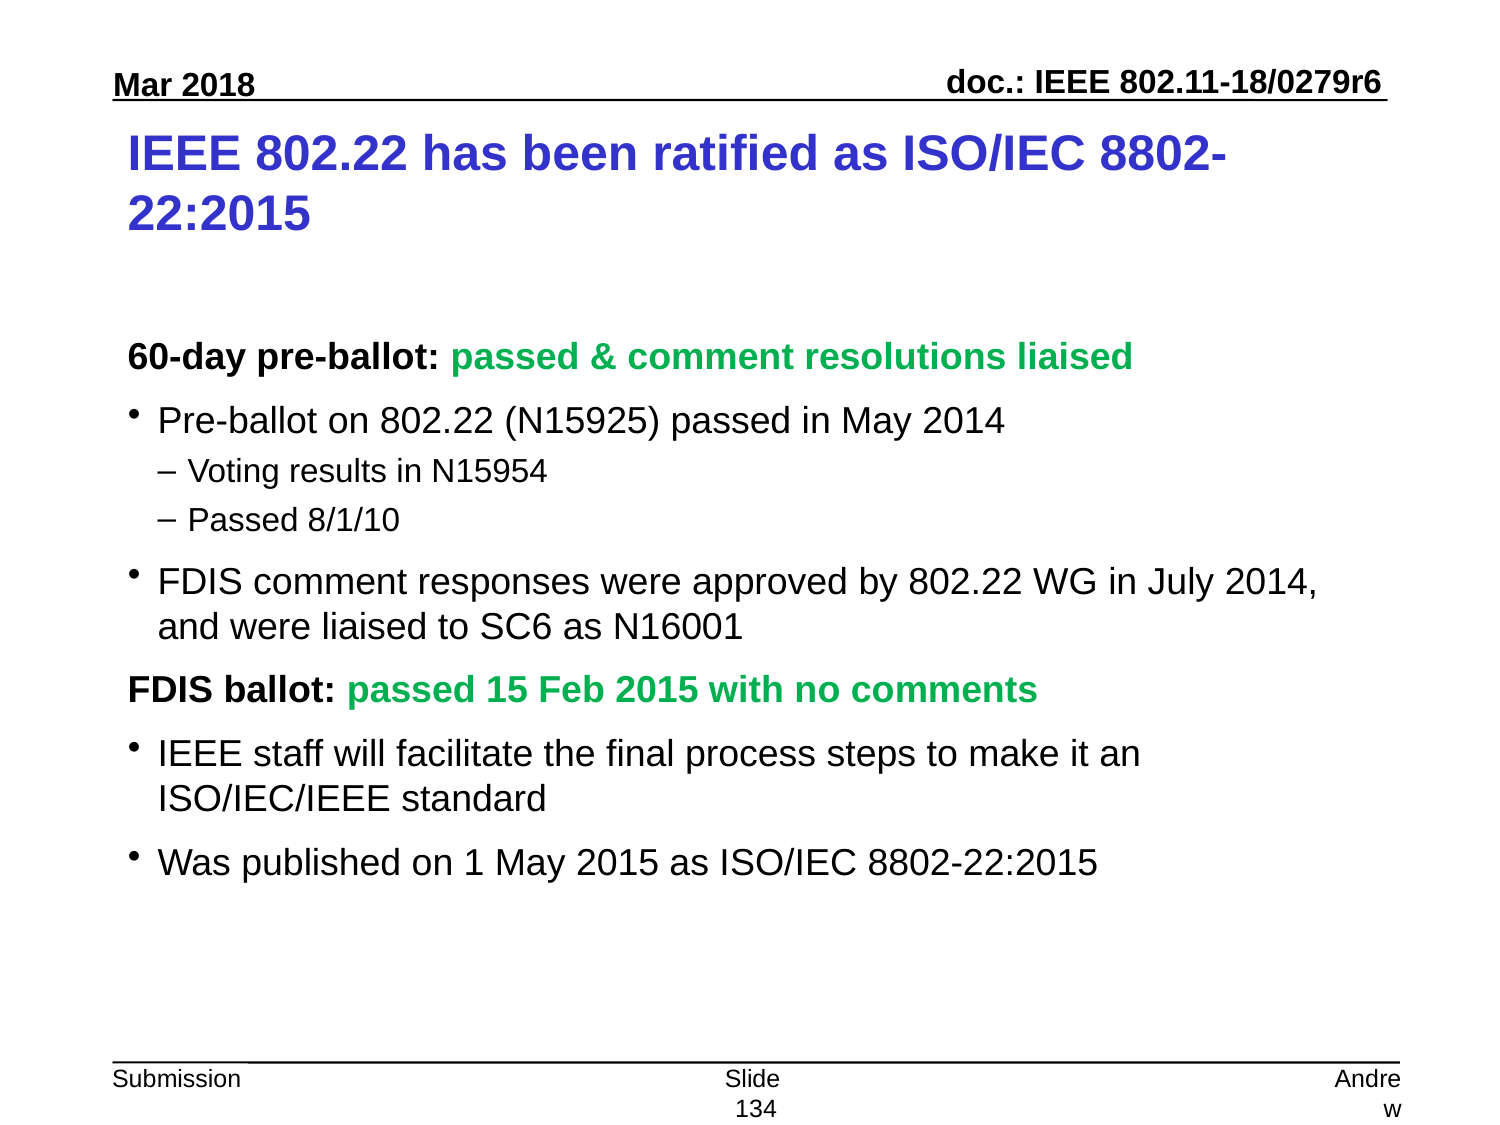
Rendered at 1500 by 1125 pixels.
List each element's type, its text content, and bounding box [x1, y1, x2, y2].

slide_number Slide 134 [709, 1061, 803, 1093]
list 60-day pre-ballot: passed & comment resolutions liaised Pre-ballot on 802.22 (N15925) passed in May 2014 Voting results in N15954 Passed 8/1/10 FDIS comment responses were approved by 802.22 WG in July 2014, and were liaised to SC6 as N16001 FDIS ballot: passed 15 Feb 2015 with no comments IEEE staff will facilitate the final process steps to make it an ISO/IEC/IEEE standard Was published on 1 May 2015 as ISO/IEC 8802-22:2015 [112, 324, 1388, 1000]
footer Andrew Myles, Cisco [1320, 1061, 1402, 1093]
title IEEE 802.22 has been ratified as ISO/IEC 8802-22:2015 [112, 112, 1388, 288]
